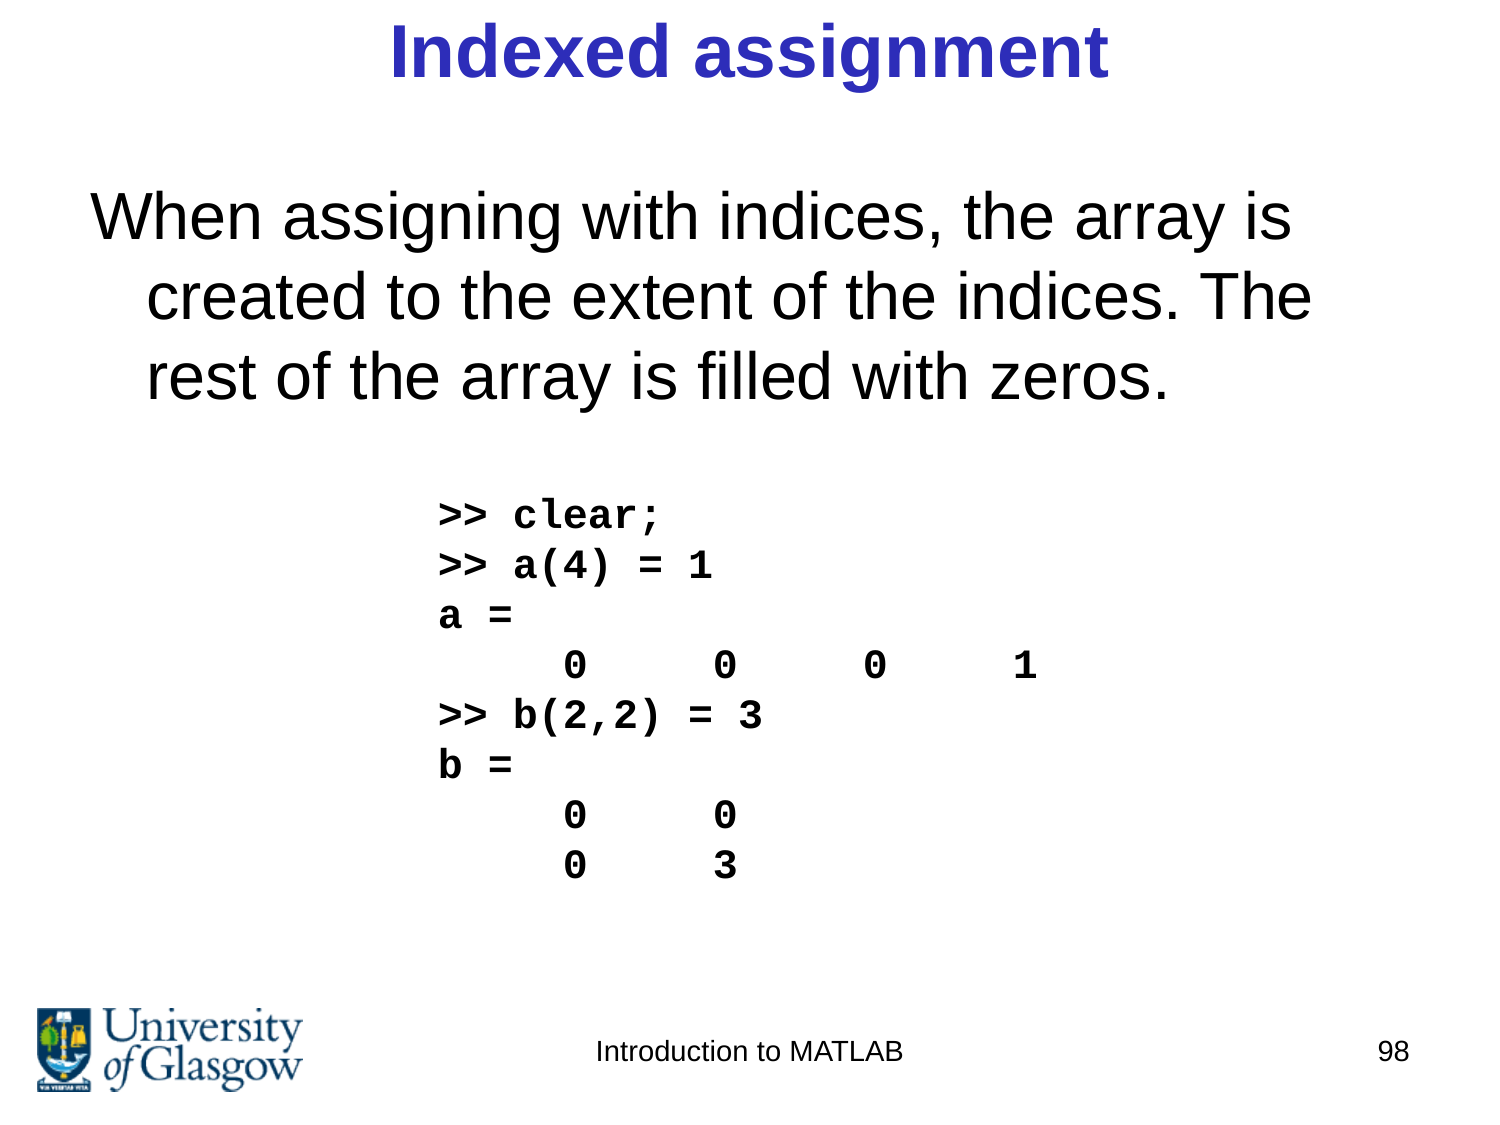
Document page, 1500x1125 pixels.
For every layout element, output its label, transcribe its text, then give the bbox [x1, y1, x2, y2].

list When assigning with indices, the array is created to the extent of the indices. The rest of the array is filled with zeros. [75, 165, 1425, 908]
title Indexed assignment [138, 0, 1361, 121]
slide_number 98 [1074, 1024, 1425, 1103]
text_box >> clear; >> a(4) = 1 a = 0 0 0 1 >> b(2,2) = 3 b = 0 0 0 3 [423, 479, 1298, 895]
picture [37, 1008, 303, 1092]
footer Introduction to MATLAB [512, 1024, 988, 1103]
